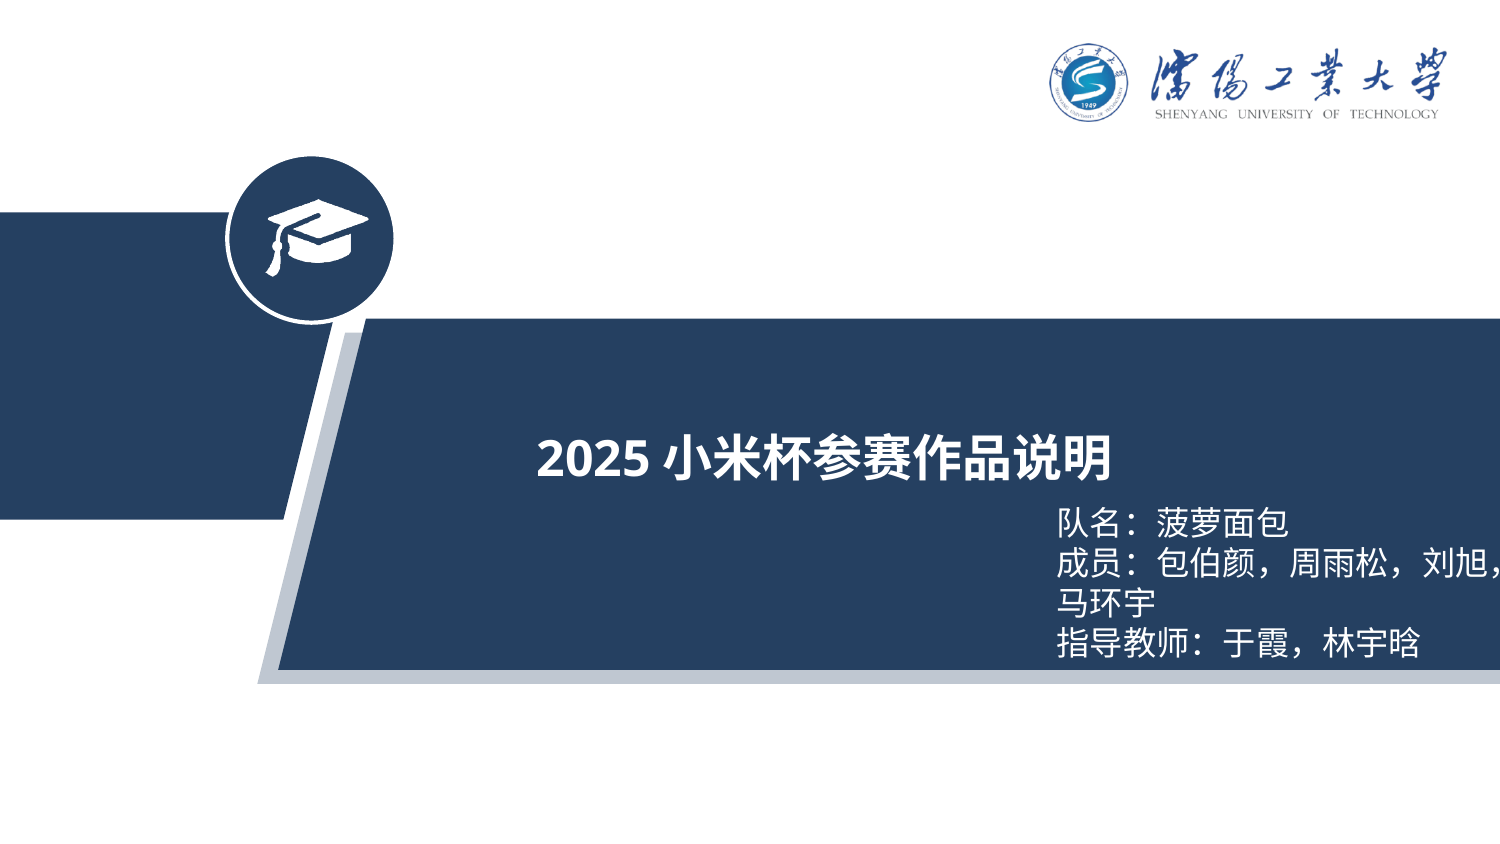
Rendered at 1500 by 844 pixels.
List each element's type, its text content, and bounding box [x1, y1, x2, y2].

text_box [255, 330, 1500, 687]
text_box 队名：菠萝面包 成员：包伯颜，周雨松，刘旭，马环宇 指导教师：于霞，林宇晗 [1045, 497, 1500, 668]
picture [1049, 43, 1448, 122]
text_box [0, 210, 335, 522]
text_box [225, 152, 398, 325]
text_box 2025小米杯参赛作品说明 [525, 421, 1500, 493]
picture [265, 198, 370, 278]
text_box [276, 316, 1500, 672]
